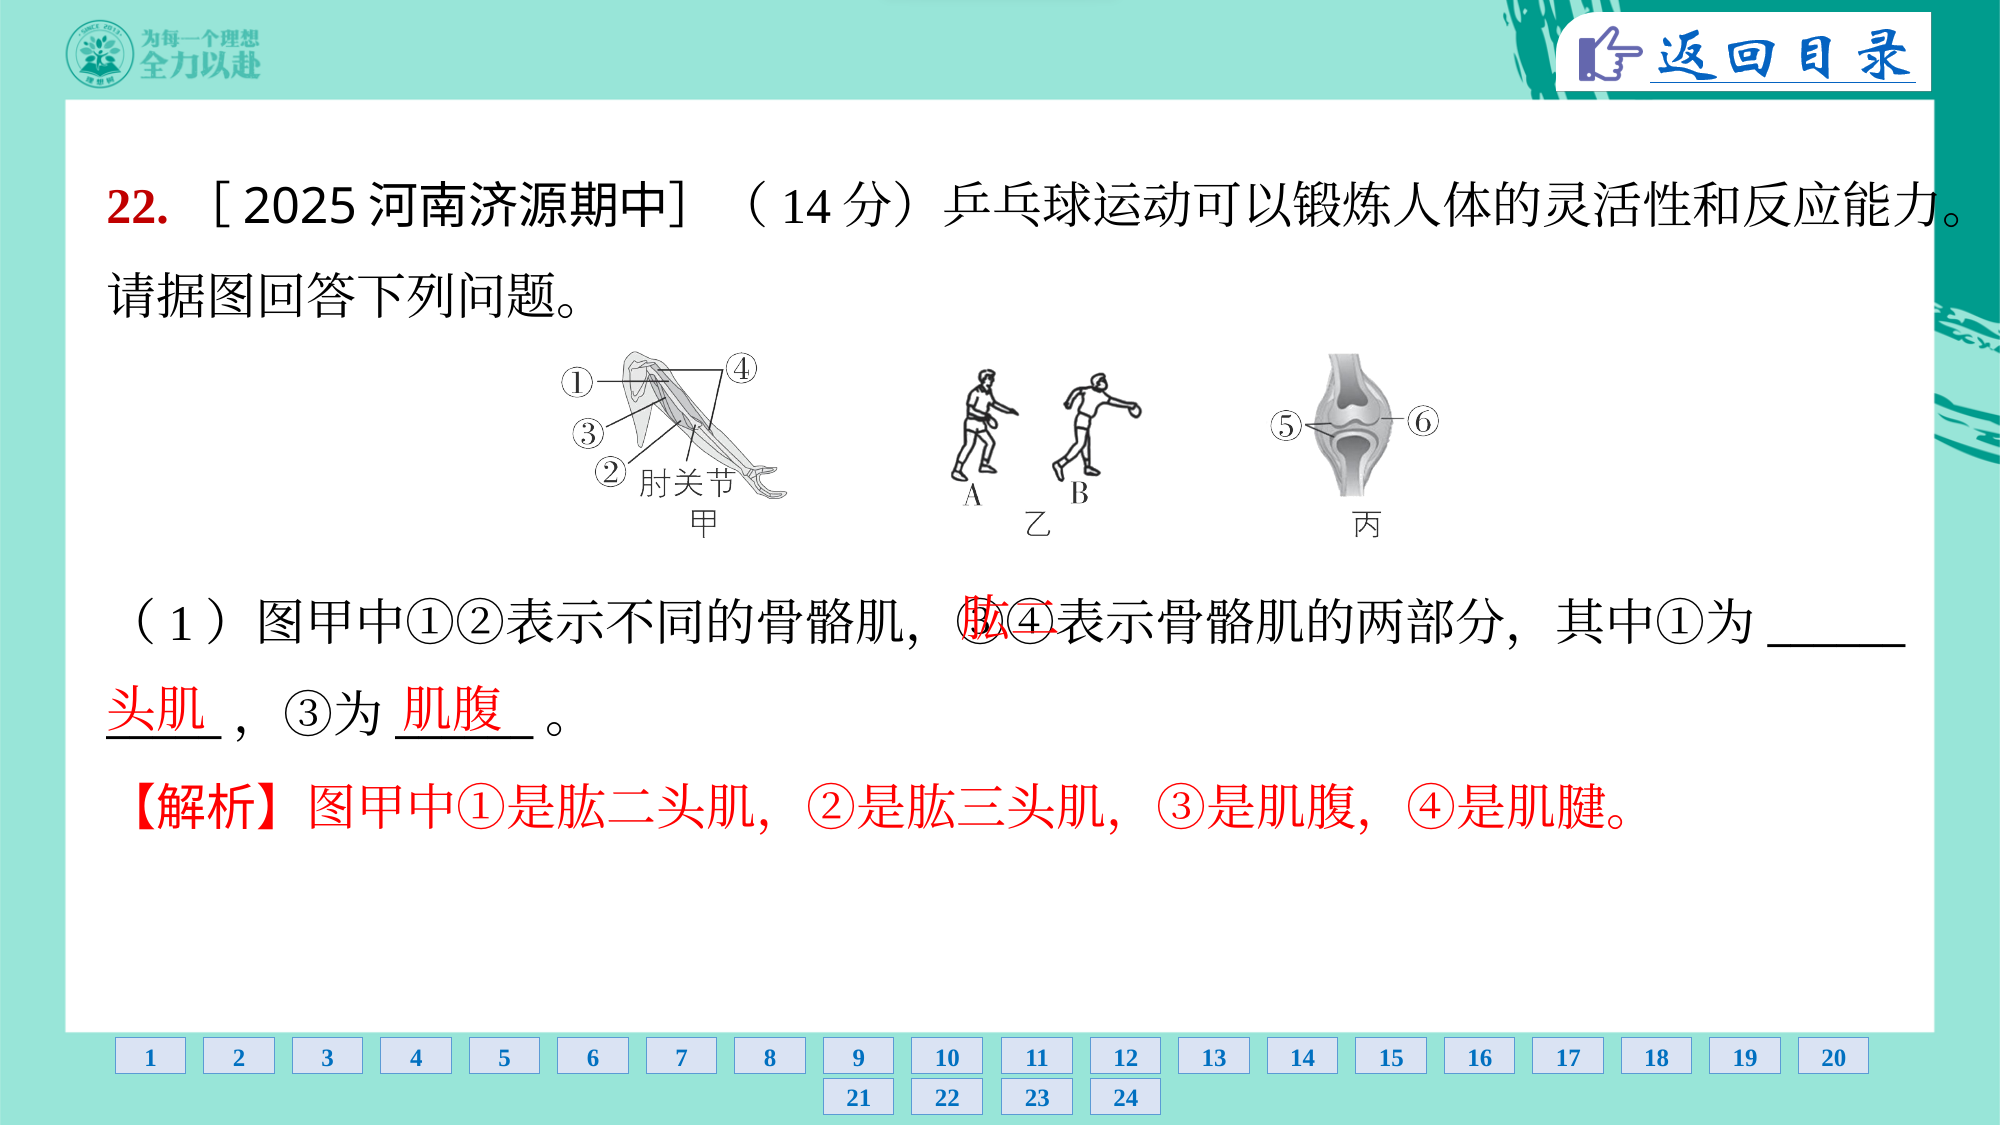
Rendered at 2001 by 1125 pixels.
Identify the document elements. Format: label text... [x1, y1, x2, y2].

text_box 肌腹 [384, 646, 521, 738]
text_box 【解析】图甲中①是肱二头肌，②是肱三头肌，③是肌腹，④是肌腱。 [106, 747, 1895, 836]
text_box 22.［2025河南济源期中］（14分）乒乓球运动可以锻炼人体的灵活性和反应能力。 请据图回答下列问题。 [106, 141, 1895, 325]
picture [0, 0, 2000, 1125]
text_box 肱二 头肌 [106, 554, 1894, 738]
text_box （1）图甲中①②表示不同的骨骼肌，③④表示骨骼肌的两部分，其中①为______ _____，③为______。 [106, 559, 1895, 743]
